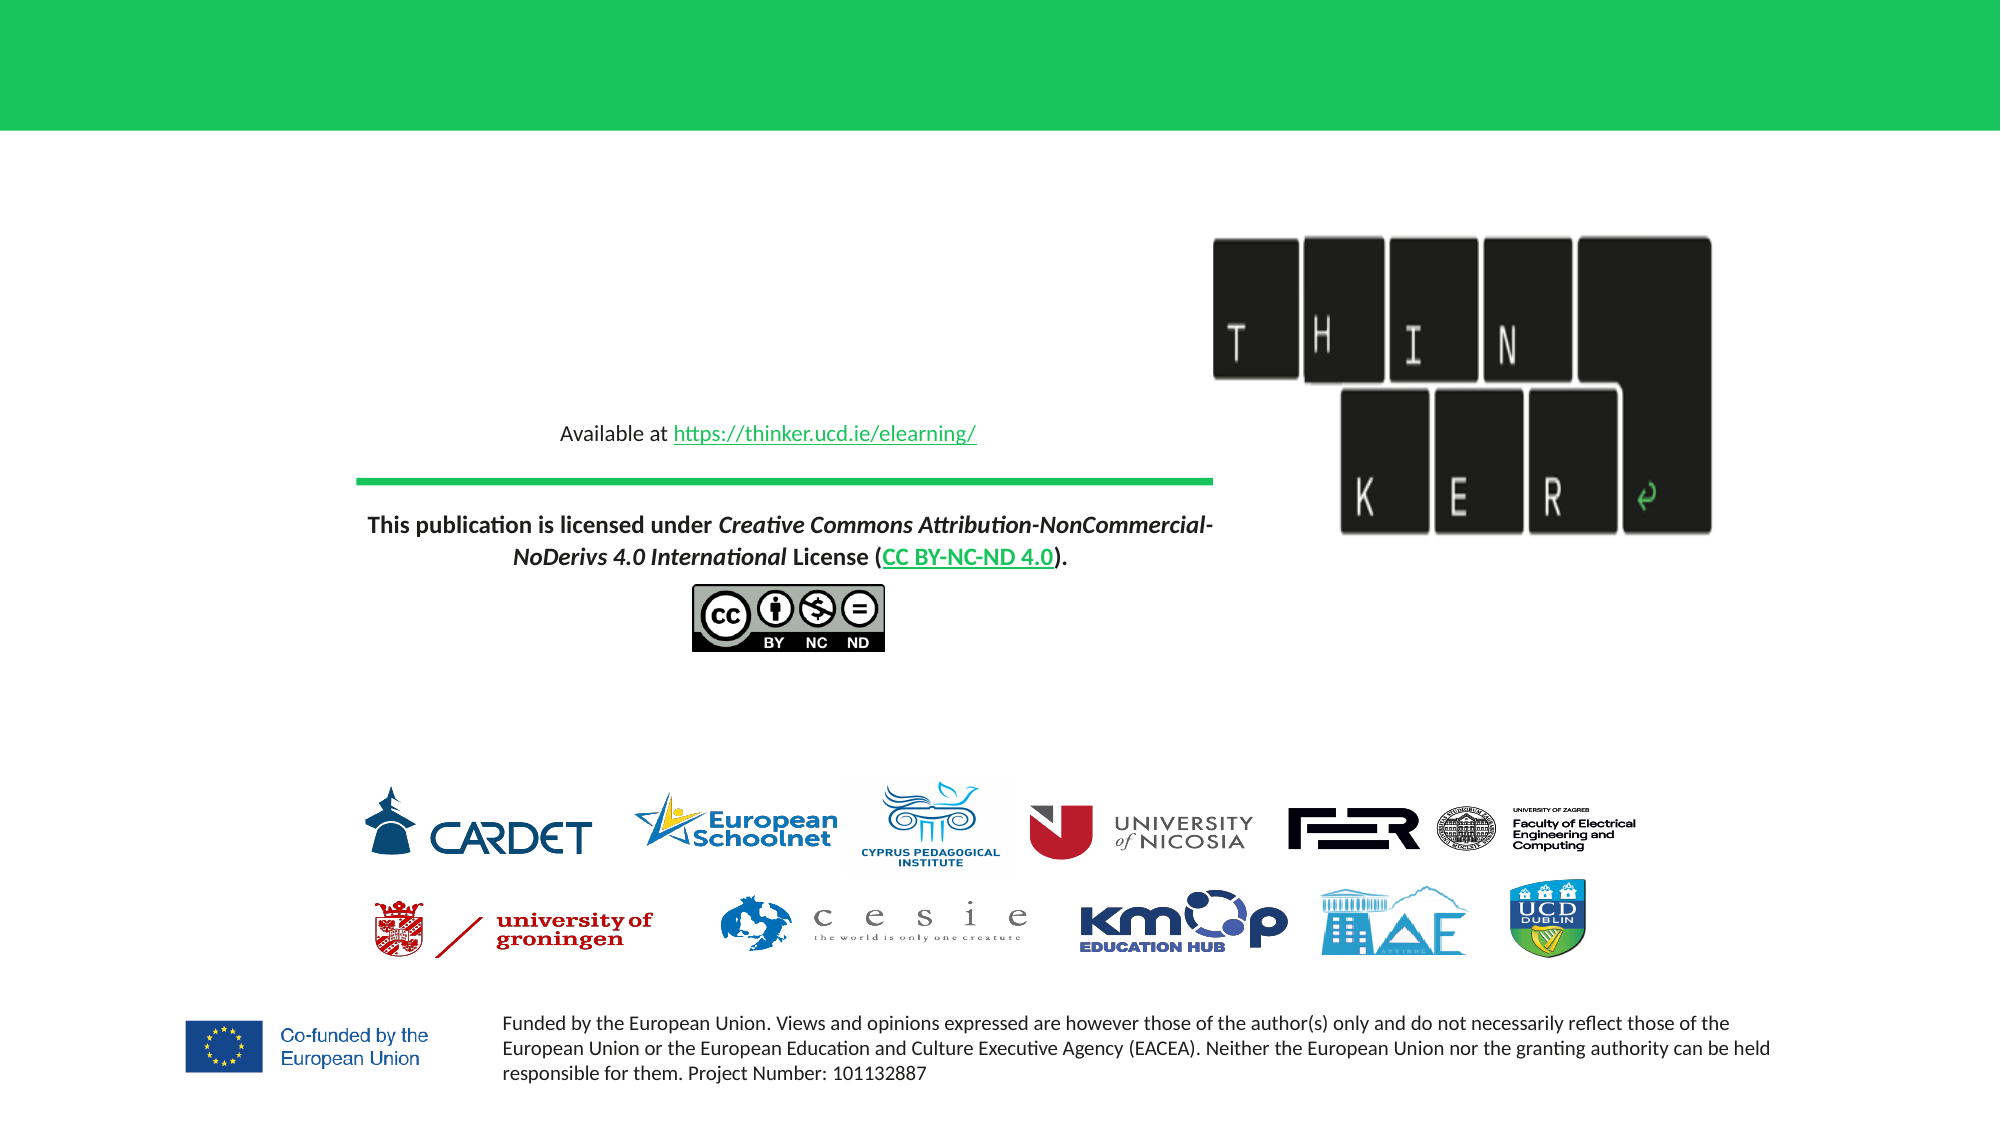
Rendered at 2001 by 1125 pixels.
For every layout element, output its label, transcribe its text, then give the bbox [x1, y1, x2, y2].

picture [168, 989, 469, 1106]
text_box Available at https://thinker.ucd.ie/elearning/ [545, 402, 1066, 462]
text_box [357, 775, 1643, 959]
text_box This publication is licensed under Creative Commons Attribution-NonCommercial-NoDerivs 4.0 International License (CC BY-NC-ND 4.0). [270, 491, 1253, 586]
picture [692, 584, 885, 652]
picture [1213, 234, 1720, 549]
